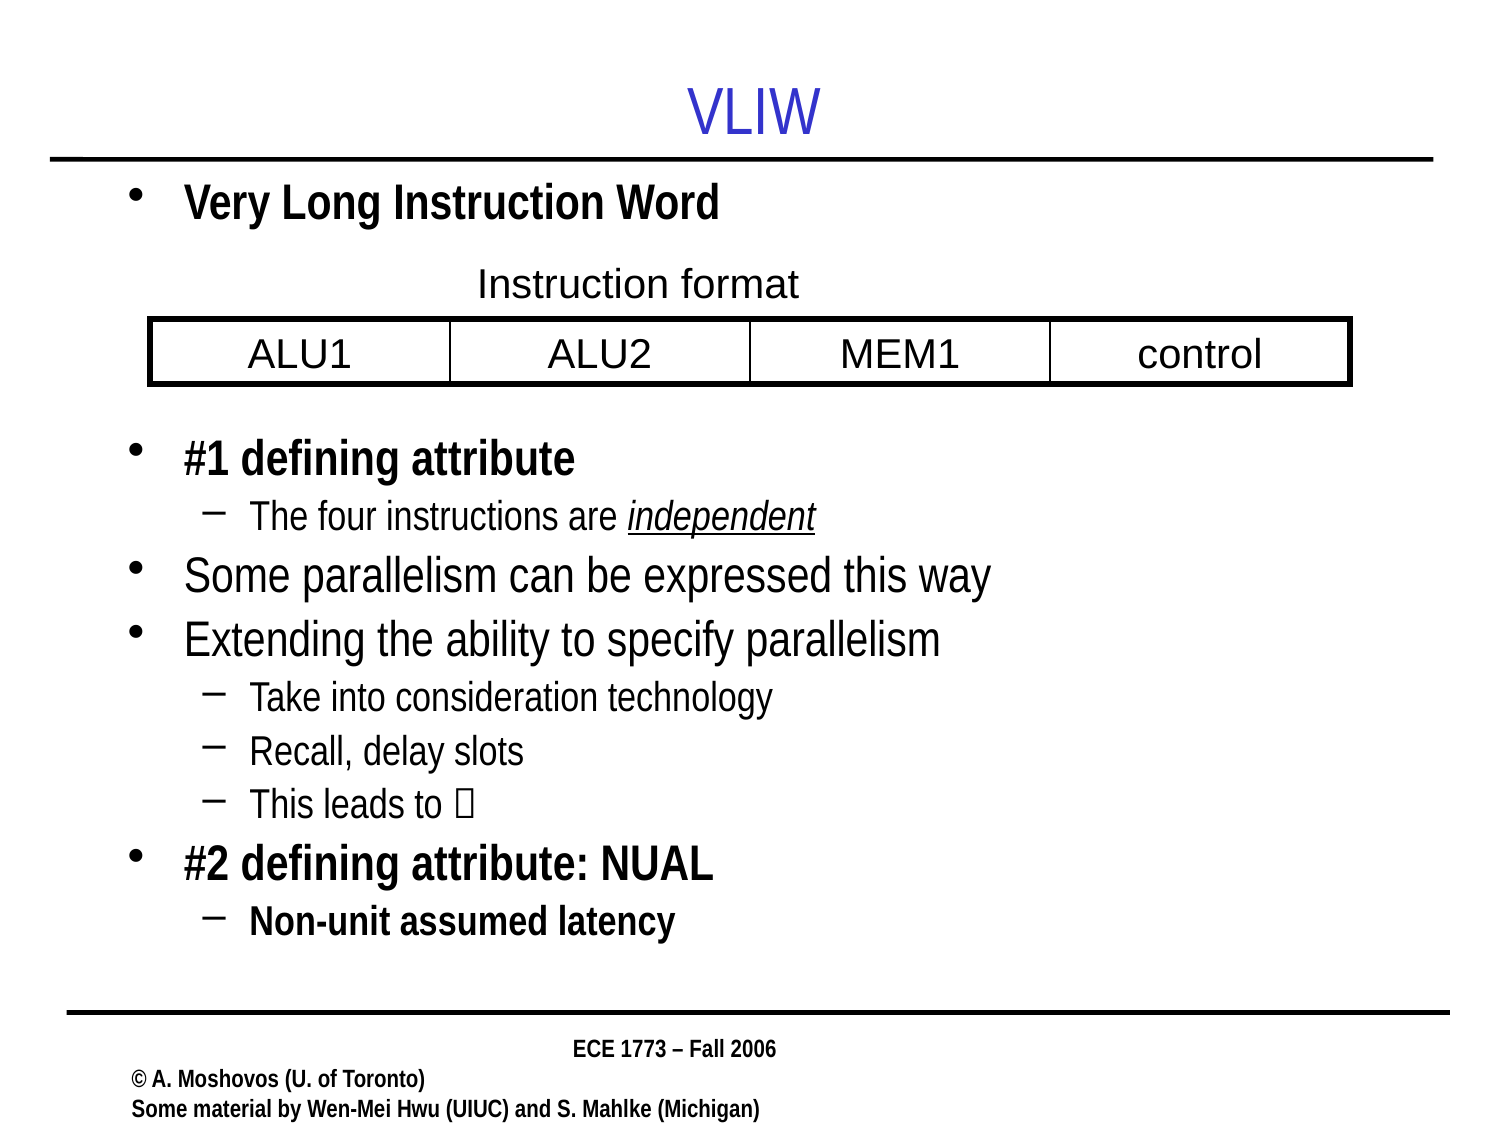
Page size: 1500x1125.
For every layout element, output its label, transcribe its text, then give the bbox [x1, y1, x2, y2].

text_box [149, 318, 1351, 385]
list Very Long Instruction Word #1 defining attribute The four instructions are independent Some parallelism can be expressed this way Extending the ability to specify parallelism Take into consideration technology Recall, delay slots This leads to  #2 defining attribute: NUAL Non-unit assumed latency [112, 168, 1388, 1001]
footer ECE 1773 – Fall 2006 © A. Moshovos (U. of Toronto) Some material by Wen-Mei Hwu (UIUC) and S. Mahlke (Michigan) [116, 1024, 1234, 1101]
text_box Instruction format [462, 249, 815, 315]
title VLIW [116, 65, 1392, 151]
